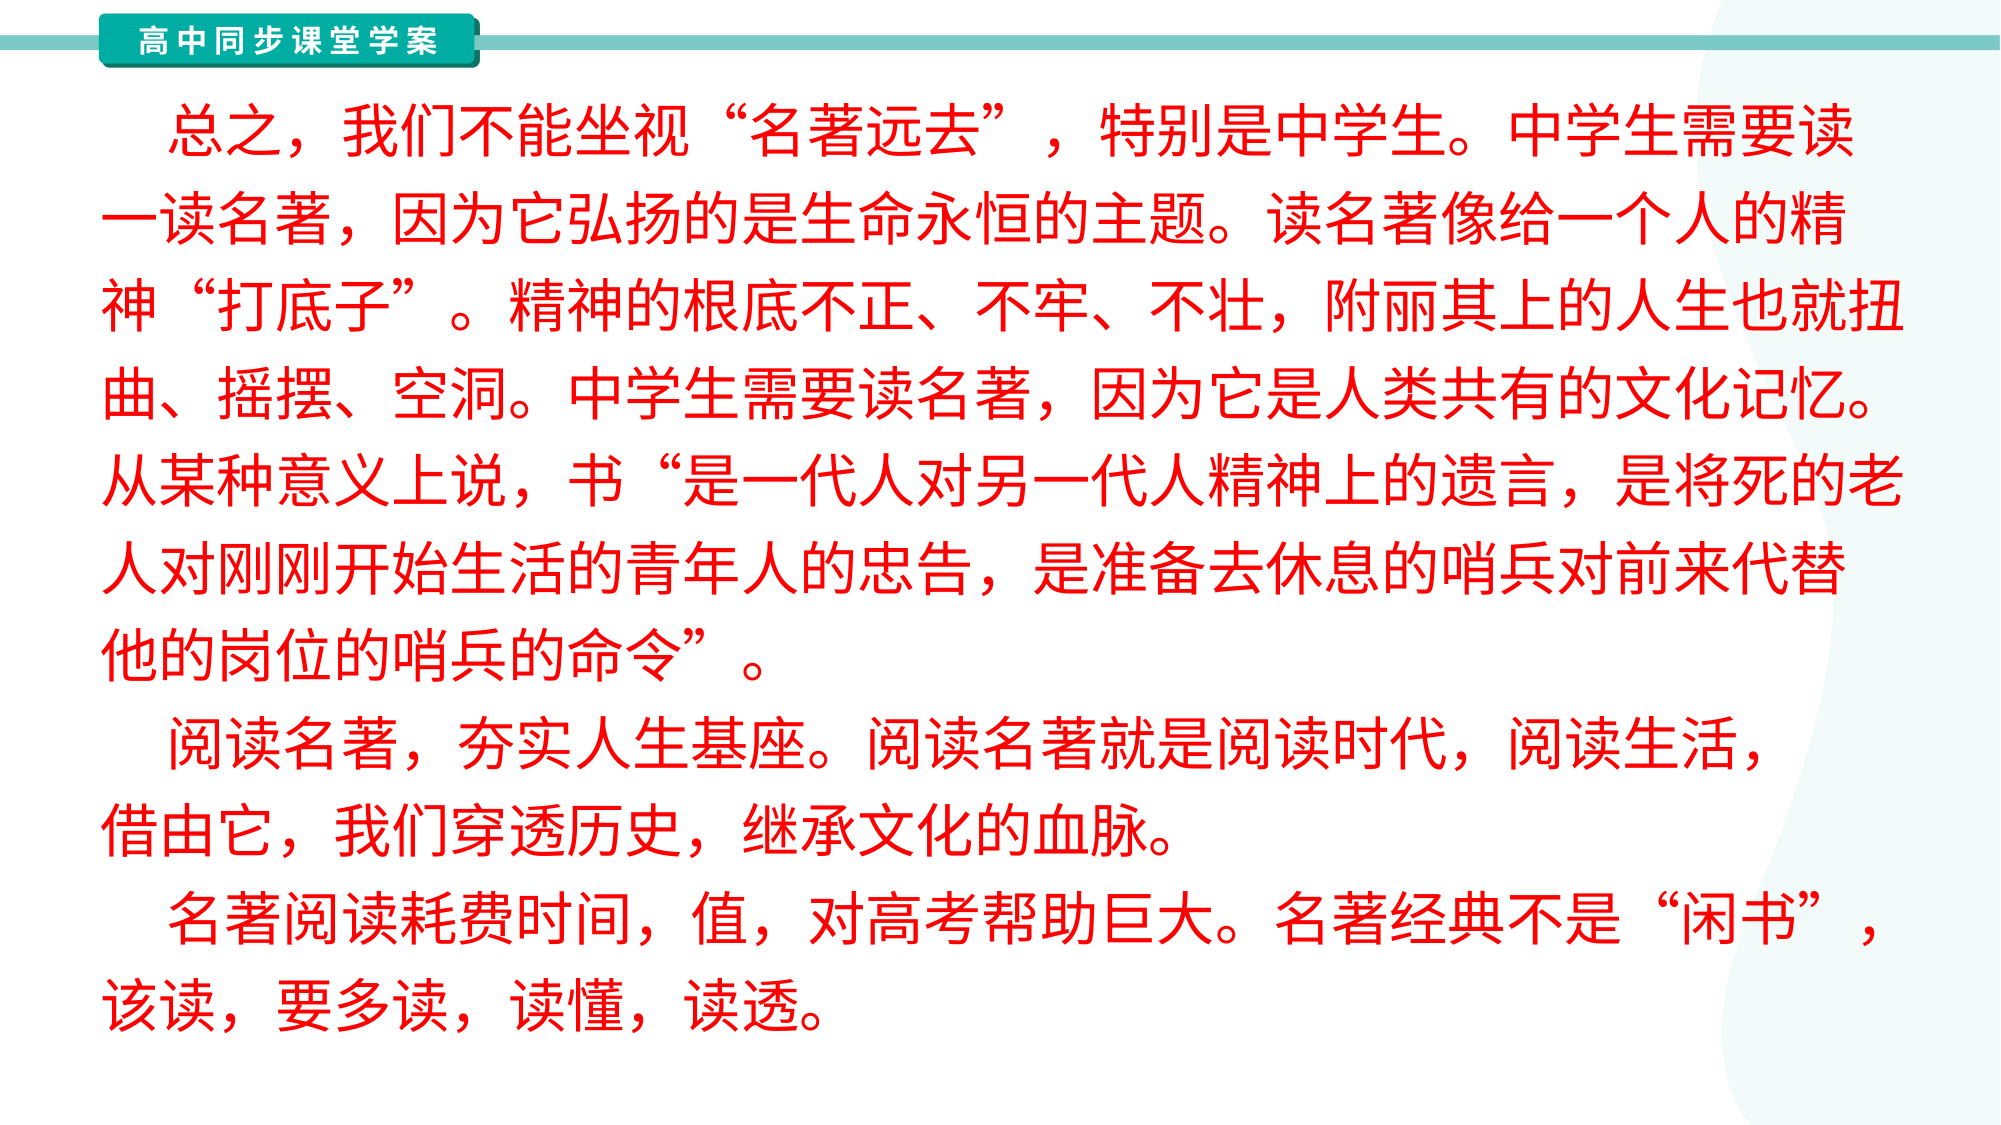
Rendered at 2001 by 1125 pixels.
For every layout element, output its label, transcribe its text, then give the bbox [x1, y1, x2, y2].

text_box 总之，我们不能坐视“名著远去”，特别是中学生。中学生需要读 一读名著，因为它弘扬的是生命永恒的主题。读名著像给一个人的精 神“打底子”。精神的根底不正、不牢、不壮，附丽其上的人生也就扭 曲、摇摆、空洞。中学生需要读名著，因为它是人类共有的文化记忆。 从某种意义上说，书“是一代人对另一代人精神上的遗言，是将死的老 人对刚刚开始生活的青年人的忠告，是准备去休息的哨兵对前来代替 他的岗位的哨兵的命令”。 阅读名著，夯实人生基座。阅读名著就是阅读时代，阅读生活， 借由它，我们穿透历史，继承文化的血脉。 名著阅读耗费时间，值，对高考帮助巨大。名著经典不是“闲书”， 该读，要多读，读懂，读透。 [100, 76, 1899, 1040]
picture [0, 0, 2000, 1125]
